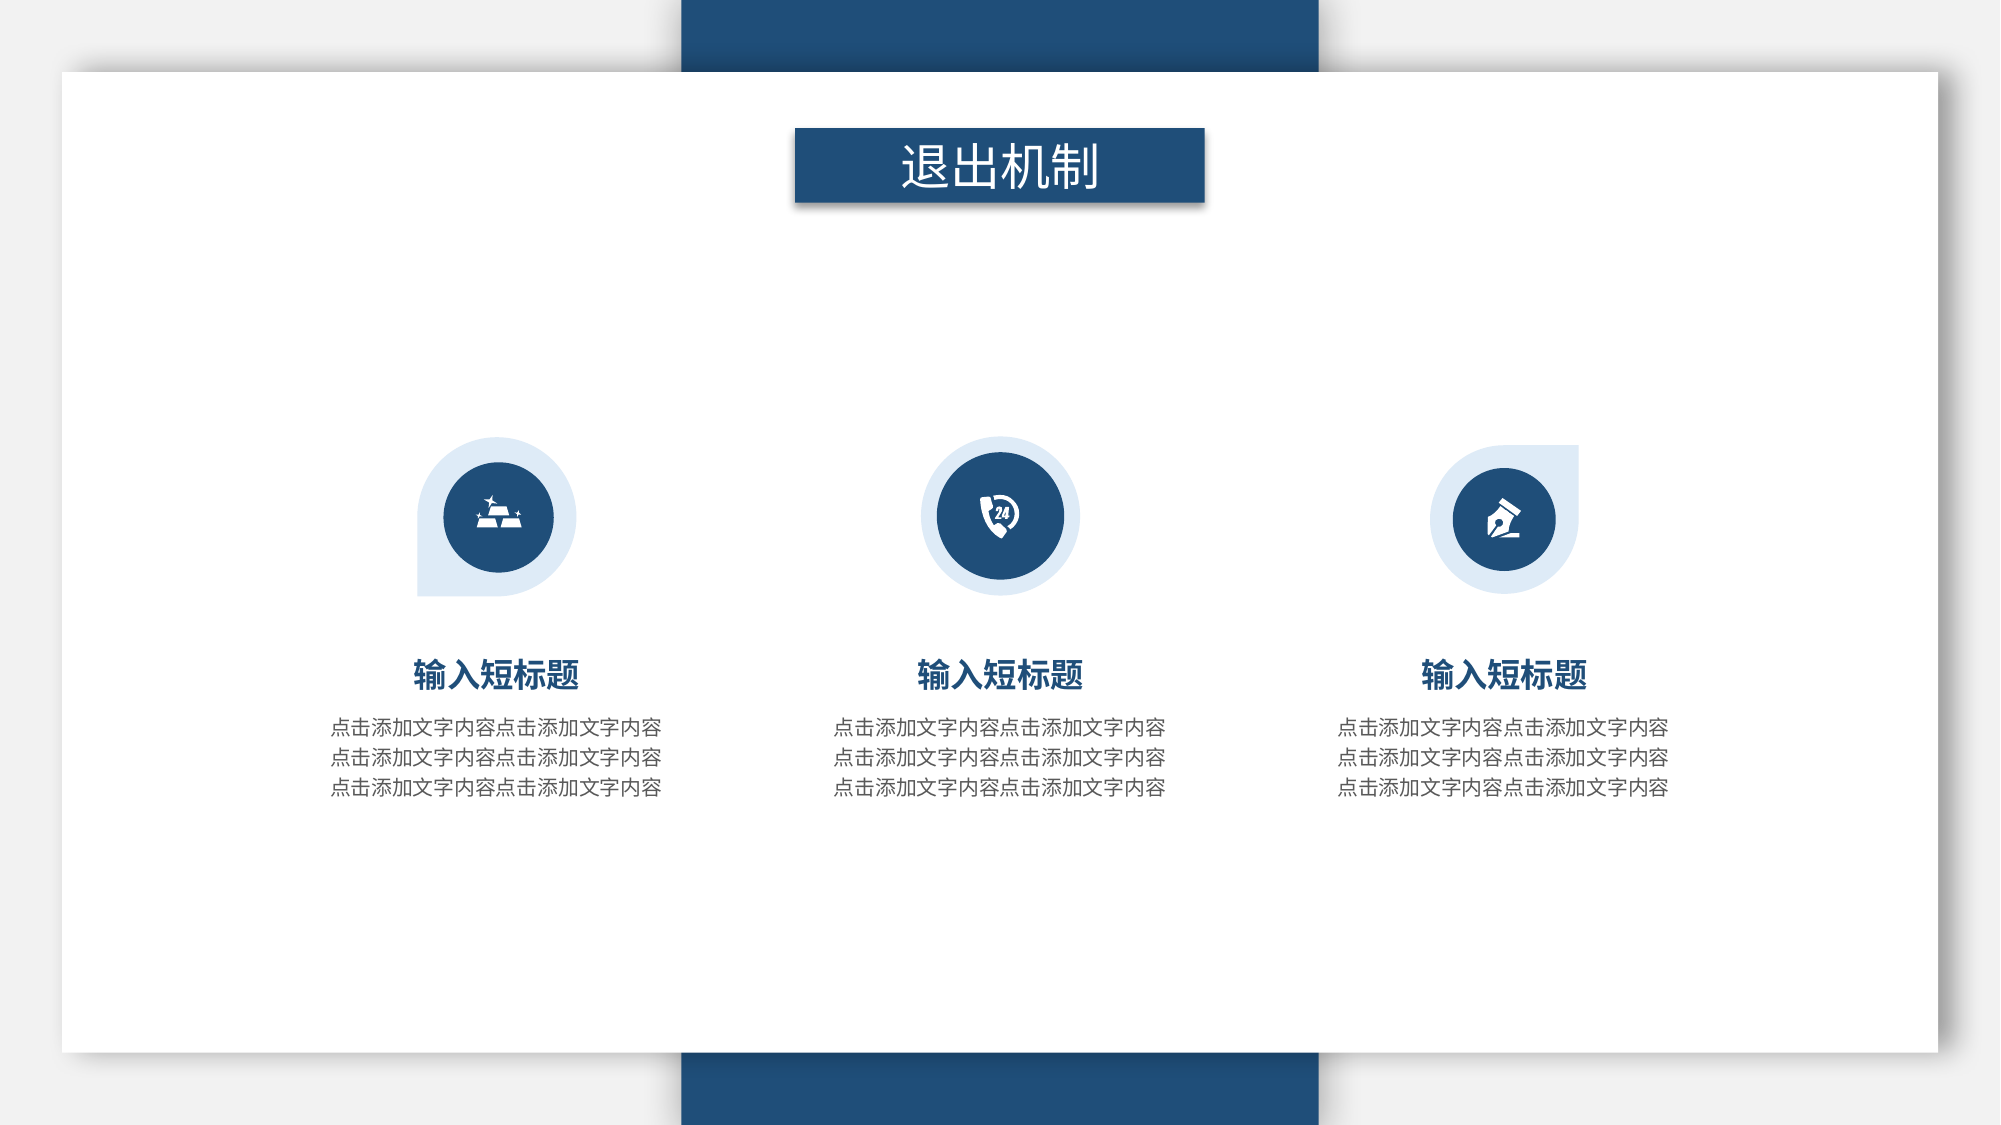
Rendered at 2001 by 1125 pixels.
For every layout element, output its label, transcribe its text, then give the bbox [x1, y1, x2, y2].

text_box 输入短标题 [866, 647, 1135, 702]
text_box 点击添加文字内容点击添加文字内容点击添加文字内容点击添加文字内容点击添加文字内容点击添加文字内容 [1337, 709, 1671, 808]
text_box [417, 437, 577, 597]
text_box 点击添加文字内容点击添加文字内容点击添加文字内容点击添加文字内容点击添加文字内容点击添加文字内容 [833, 709, 1168, 808]
text_box 输入短标题 [1369, 647, 1639, 702]
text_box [1429, 445, 1579, 594]
text_box 输入短标题 [362, 647, 632, 702]
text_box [920, 436, 1081, 596]
text_box 退出机制 [795, 128, 1205, 203]
text_box 点击添加文字内容点击添加文字内容点击添加文字内容点击添加文字内容点击添加文字内容点击添加文字内容 [330, 709, 664, 808]
